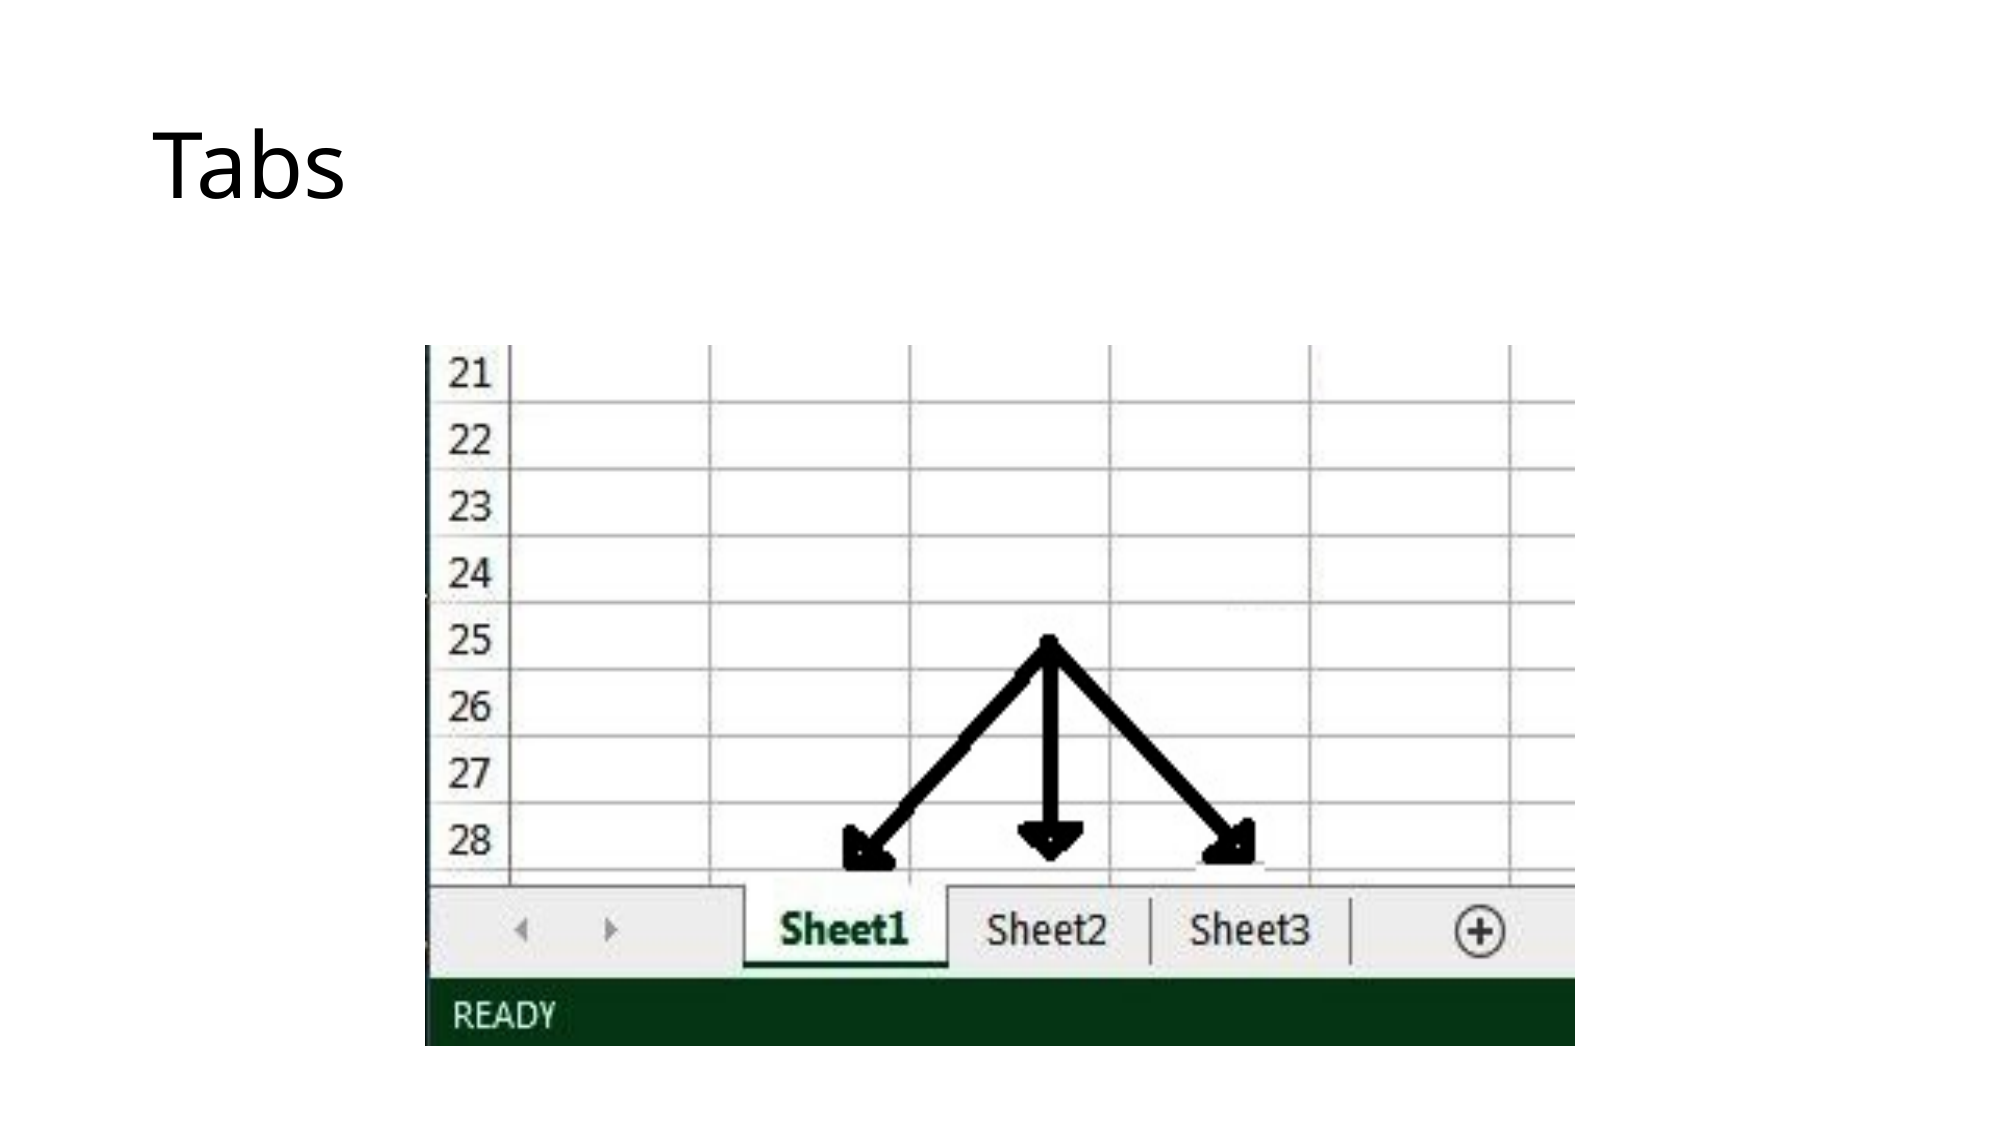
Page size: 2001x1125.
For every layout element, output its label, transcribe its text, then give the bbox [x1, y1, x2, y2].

title Tabs [137, 59, 1863, 278]
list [424, 345, 1575, 1046]
